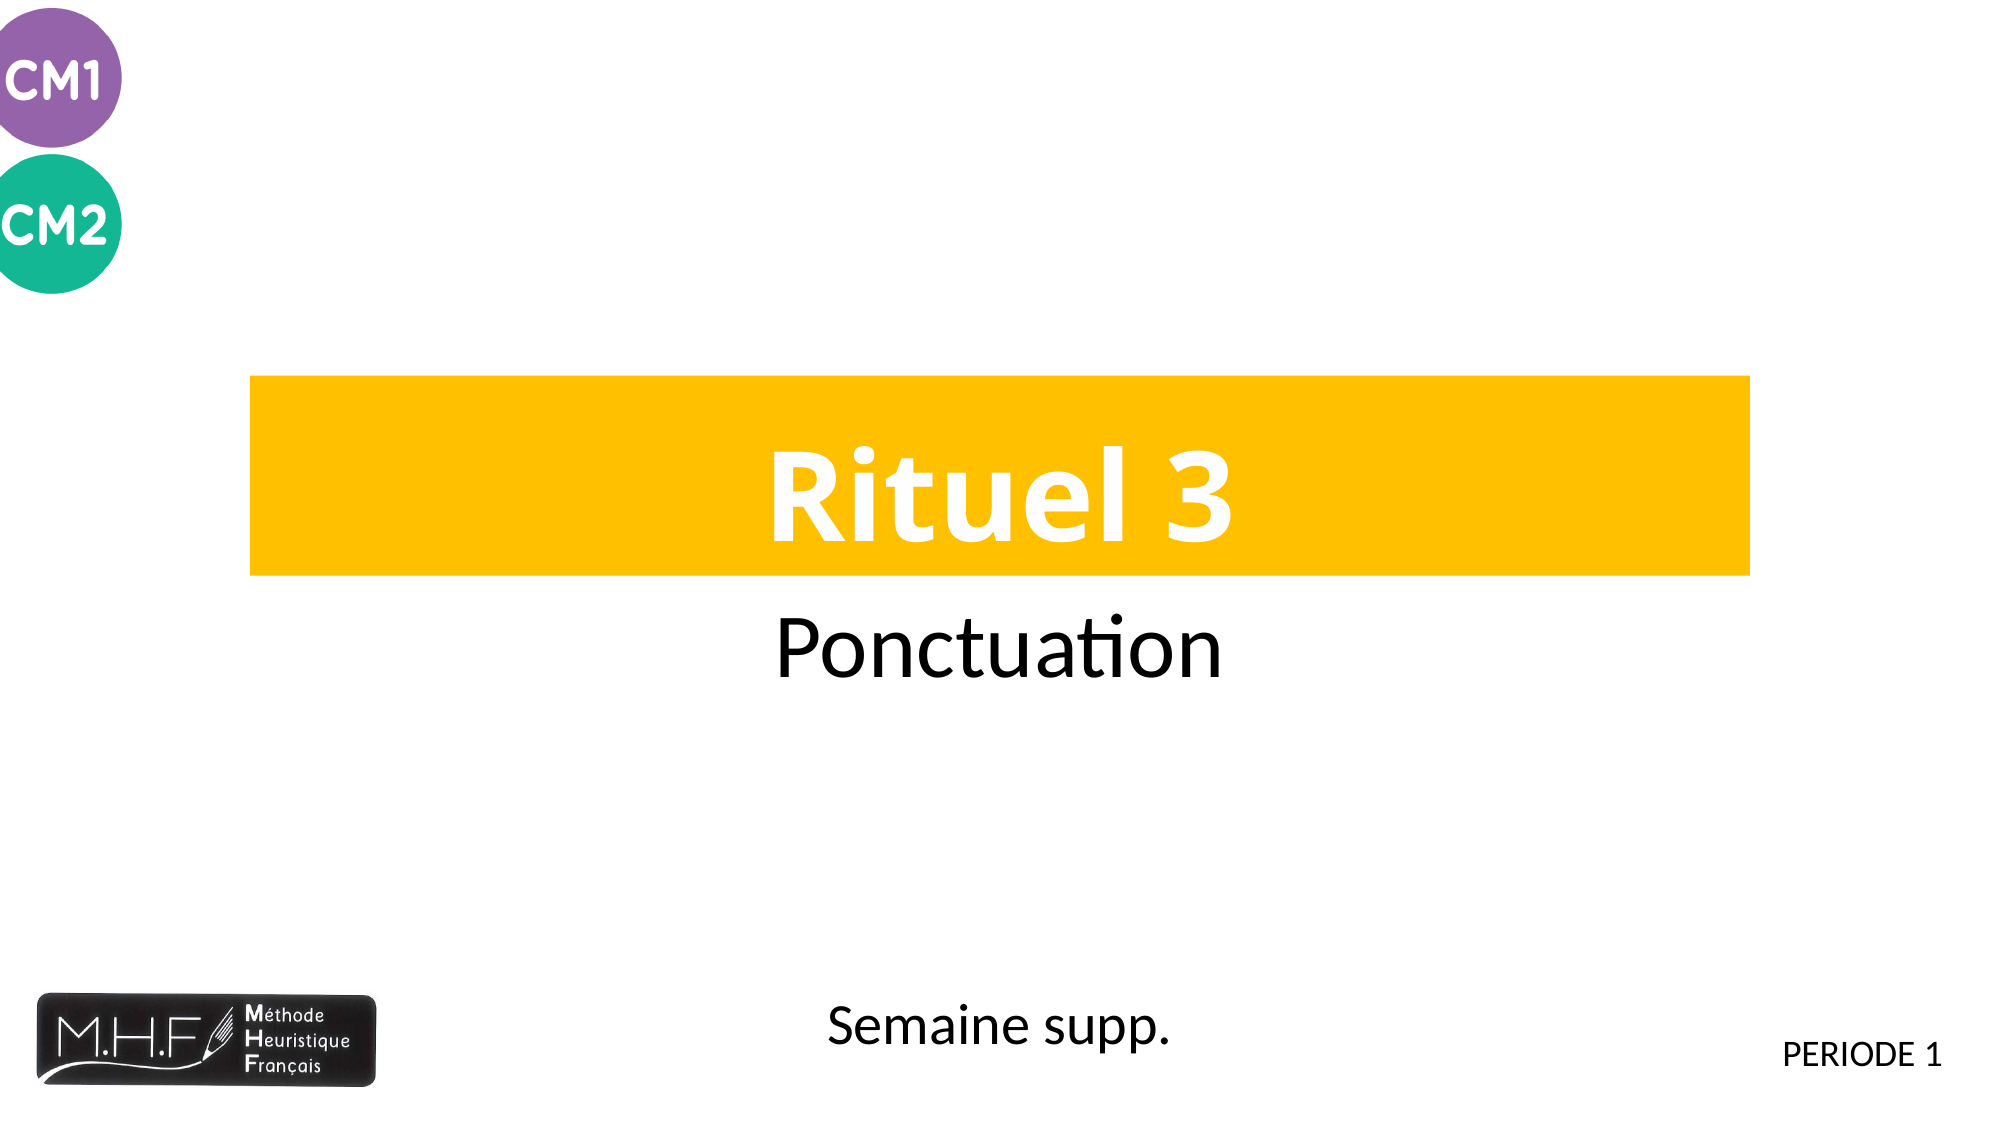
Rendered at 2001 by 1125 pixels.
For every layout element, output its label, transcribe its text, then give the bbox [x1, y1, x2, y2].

subtitle Ponctuation [249, 590, 1750, 863]
picture [0, 0, 134, 298]
title Rituel 3 [249, 375, 1750, 576]
text_box PERIODE 1 [1750, 1021, 1967, 1082]
text_box Semaine supp. [249, 987, 1750, 1118]
picture [33, 990, 379, 1089]
